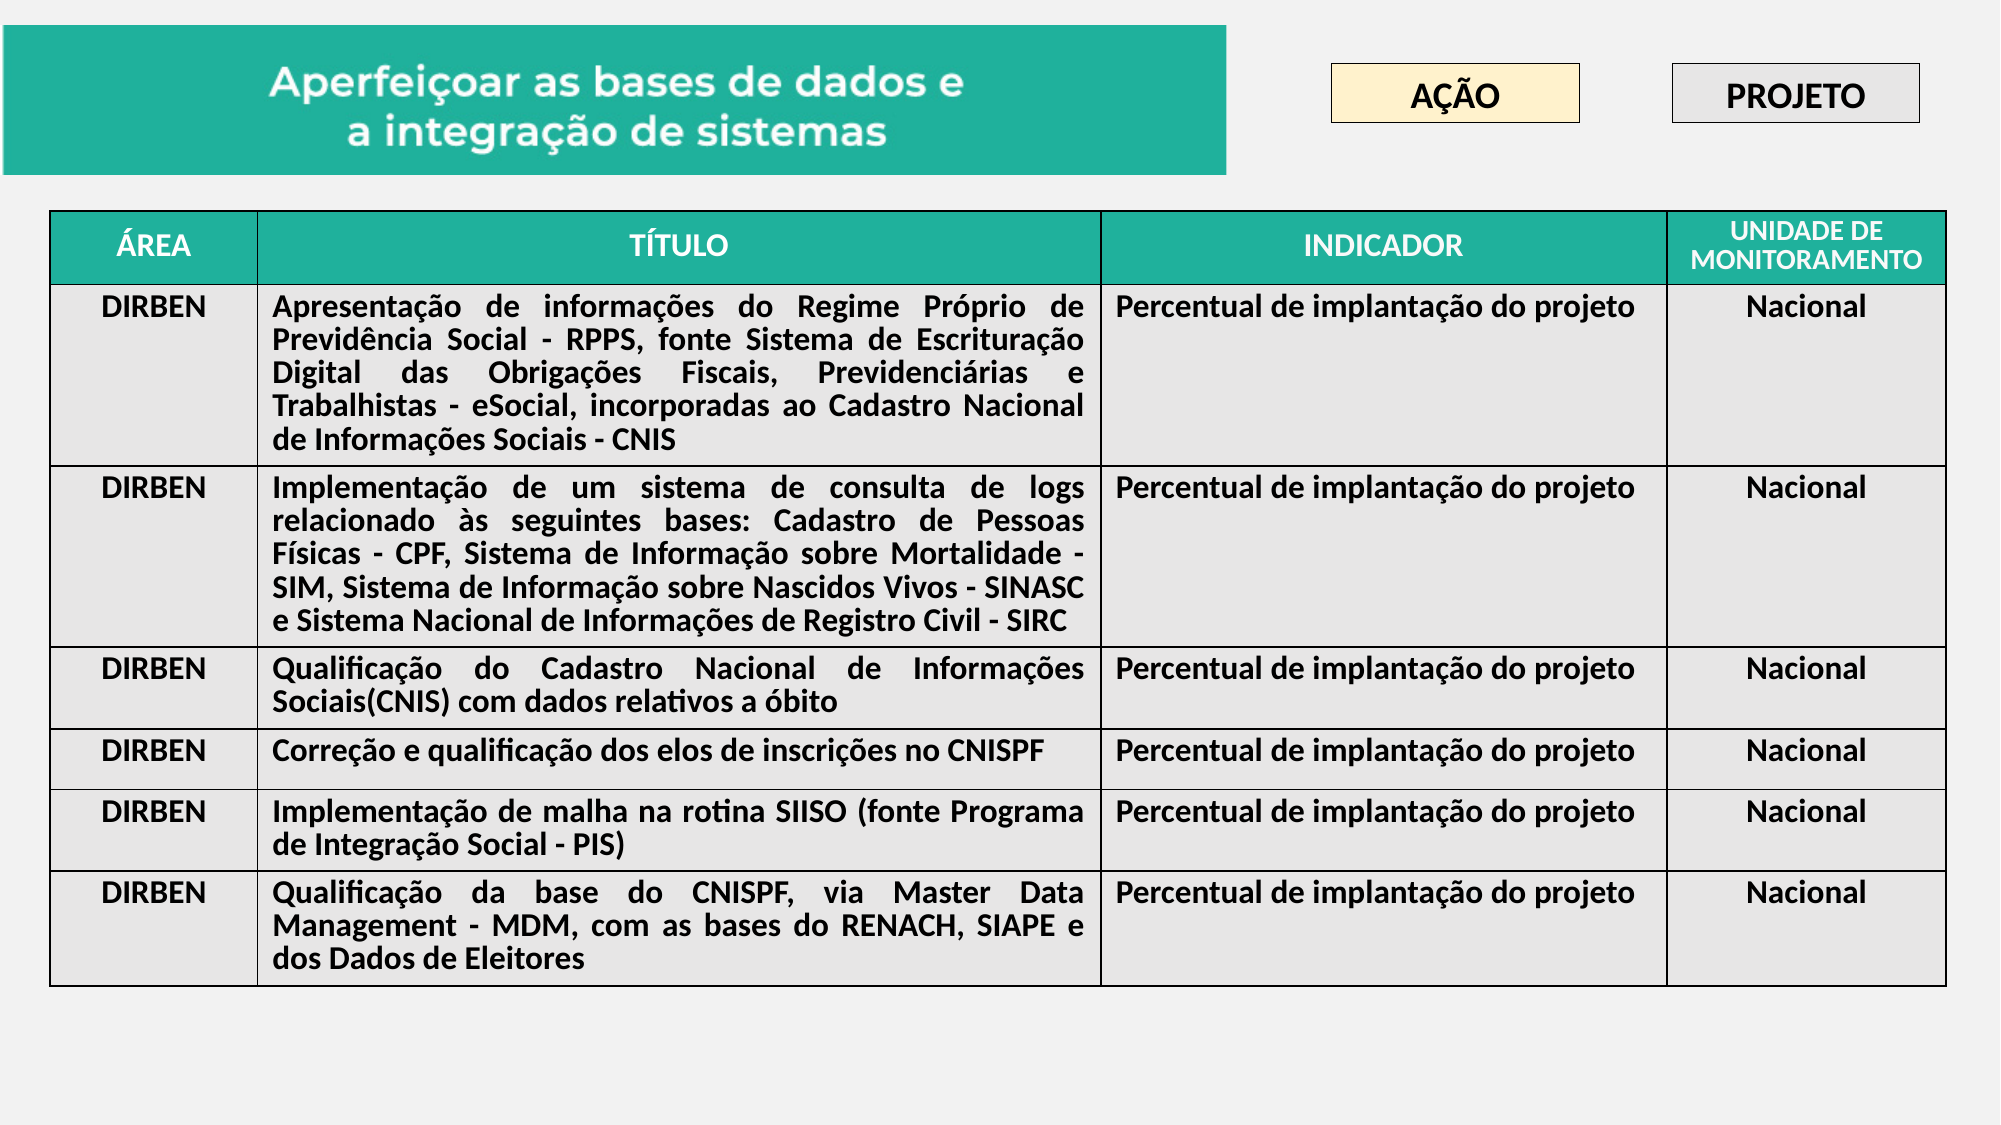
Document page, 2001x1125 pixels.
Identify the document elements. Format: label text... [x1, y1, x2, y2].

table_cell DIRBEN [51, 648, 257, 728]
table_cell Percentual de implantação do projeto [1102, 872, 1666, 985]
table_cell Nacional [1668, 648, 1945, 728]
table_header TÍTULO [258, 212, 1100, 284]
table_cell Nacional [1668, 467, 1945, 646]
table_header UNIDADE DE MONITORAMENTO [1668, 212, 1945, 284]
table_cell Qualificação da base do CNISPF, via Master Data Management - MDM, com as bases do RENACH, SIAPE e dos Dados de Eleitores [258, 872, 1100, 985]
table_cell DIRBEN [51, 790, 257, 870]
text_box AÇÃO [1331, 63, 1580, 123]
table_cell Percentual de implantação do projeto [1102, 648, 1666, 728]
table_header ÁREA [51, 212, 257, 284]
table_cell Percentual de implantação do projeto [1102, 730, 1666, 789]
table_cell Implementação de um sistema de consulta de logs relacionado às seguintes bases: Cadastro de Pessoas Físicas - CPF, Sistema de Informação sobre Mortalidade - SIM, Sistema de Informação sobre Nascidos Vivos - SINASC e Sistema Nacional de Informações de Registro Civil - SIRC [258, 467, 1100, 646]
table_cell DIRBEN [51, 467, 257, 646]
table_cell Nacional [1668, 730, 1945, 789]
picture [0, 25, 1227, 175]
table_cell Nacional [1668, 285, 1945, 465]
table_cell Implementação de malha na rotina SIISO (fonte Programa de Integração Social - PIS) [258, 790, 1100, 870]
table_cell Nacional [1668, 872, 1945, 985]
table_cell Percentual de implantação do projeto [1102, 285, 1666, 465]
table_cell DIRBEN [51, 285, 257, 465]
table_cell DIRBEN [51, 730, 257, 789]
table_cell Percentual de implantação do projeto [1102, 467, 1666, 646]
text_box PROJETO [1672, 63, 1920, 123]
table_header INDICADOR [1102, 212, 1666, 284]
table_cell Qualificação do Cadastro Nacional de Informações Sociais(CNIS) com dados relativos a óbito [258, 648, 1100, 728]
table_cell Apresentação de informações do Regime Próprio de Previdência Social - RPPS, fonte Sistema de Escrituração Digital das Obrigações Fiscais, Previdenciárias e Trabalhistas - eSocial, incorporadas ao Cadastro Nacional de Informações Sociais - CNIS [258, 285, 1100, 465]
table_cell Percentual de implantação do projeto [1102, 790, 1666, 870]
table_cell DIRBEN [51, 872, 257, 985]
table_cell Nacional [1668, 790, 1945, 870]
table_cell Correção e qualificação dos elos de inscrições no CNISPF [258, 730, 1100, 789]
